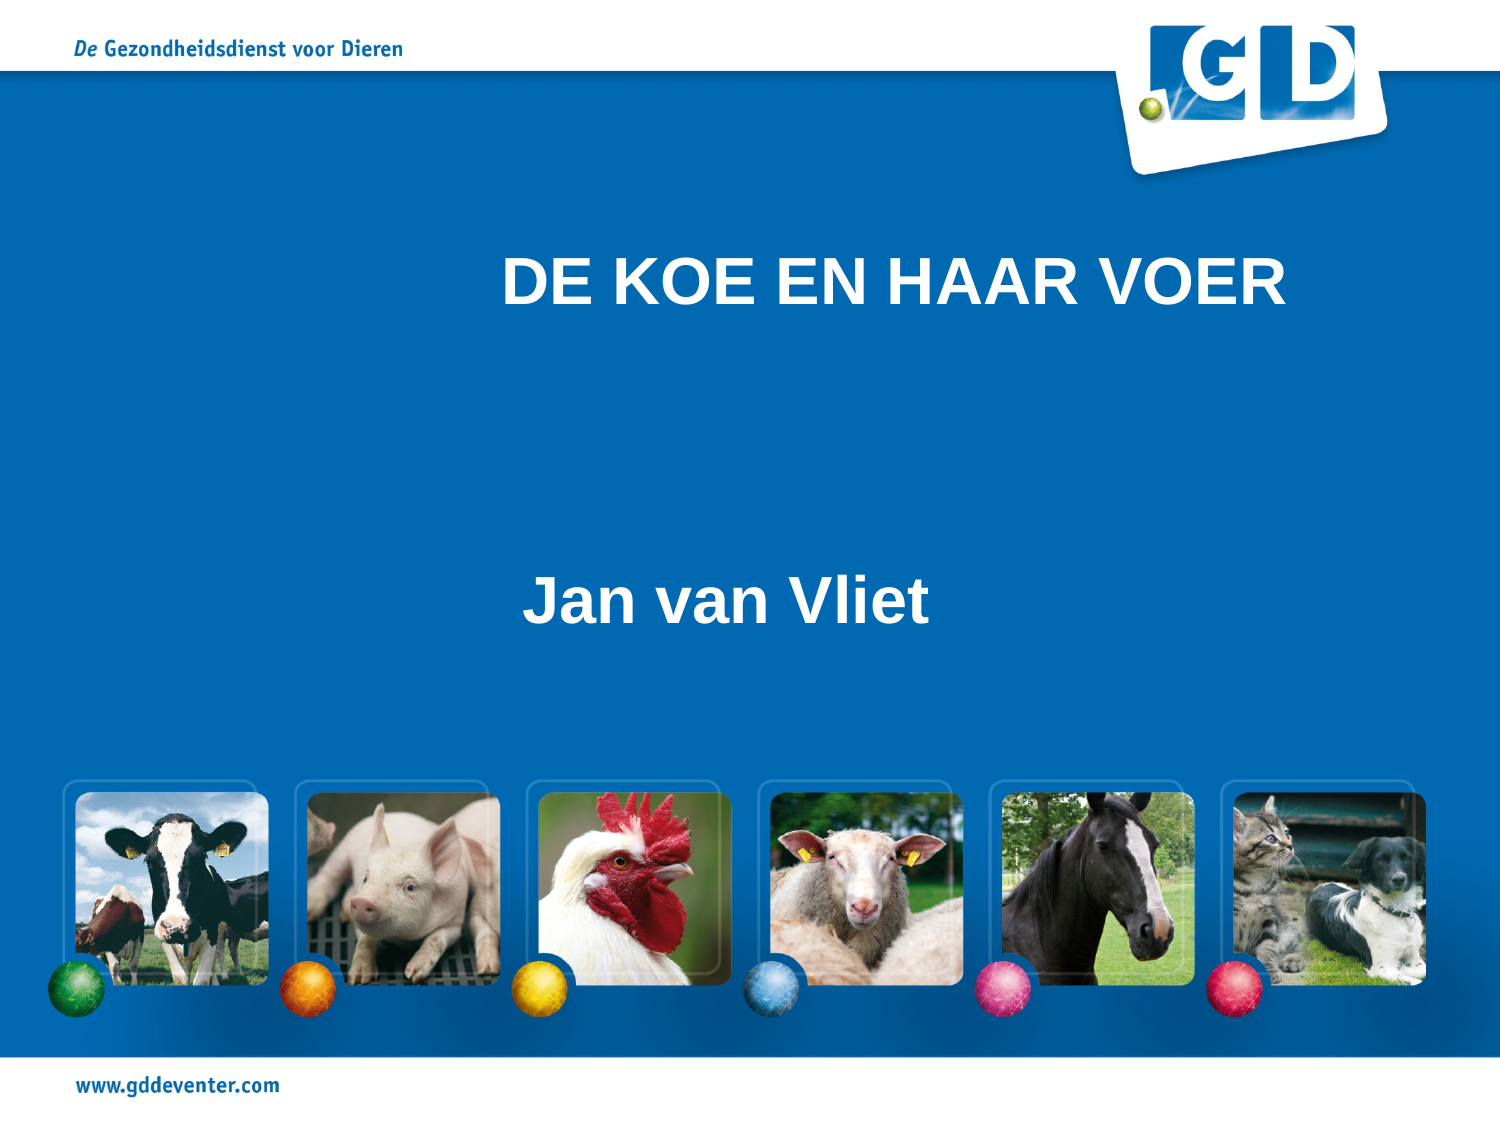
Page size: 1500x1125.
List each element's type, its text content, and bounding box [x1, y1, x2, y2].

title DE KOE EN HAAR VOER [147, 207, 1400, 348]
text_box Jan van Vliet [100, 456, 1353, 693]
picture [0, 0, 1500, 1125]
